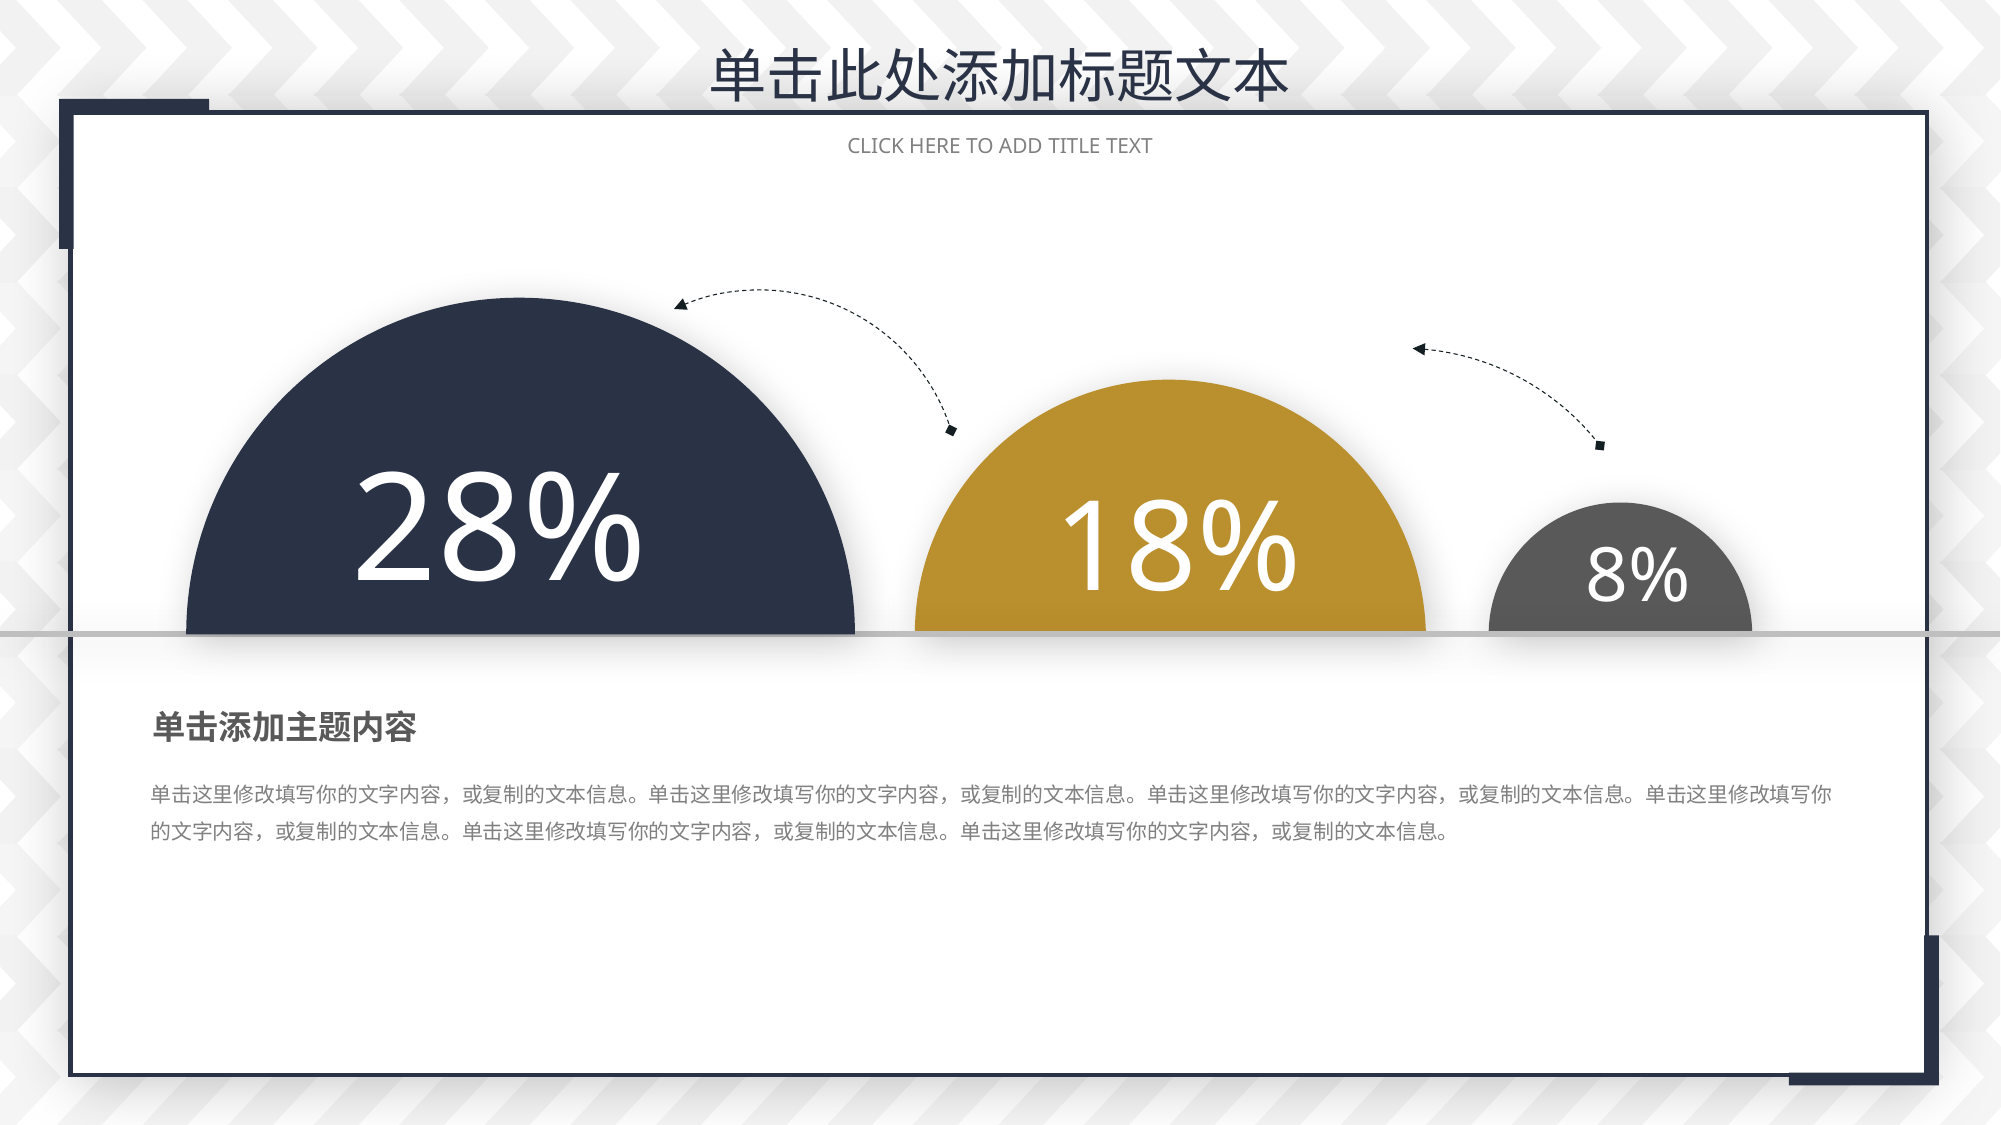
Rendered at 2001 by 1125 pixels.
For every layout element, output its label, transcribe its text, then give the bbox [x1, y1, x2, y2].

text_box [1487, 501, 1754, 631]
text_box 28% [336, 423, 704, 619]
text_box 18% [1039, 458, 1403, 623]
text_box [1401, 343, 1605, 599]
text_box [913, 378, 1427, 631]
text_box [609, 18, 1391, 163]
text_box 单击添加主题内容 [137, 699, 434, 754]
text_box 单击这里修改填写你的文字内容，或复制的文本信息。单击这里修改填写你的文字内容，或复制的文本信息。单击这里修改填写你的文字内容，或复制的文本信息。单击这里修改填写你的文字内容，或复制的文本信息。单击这里修改填写你的文字内容，或复制的文本信息。单击这里修改填写你的文字内容，或复制的文本信息。 [135, 761, 1867, 852]
text_box [185, 296, 856, 634]
text_box 8% [1570, 519, 1717, 625]
text_box [673, 289, 958, 467]
